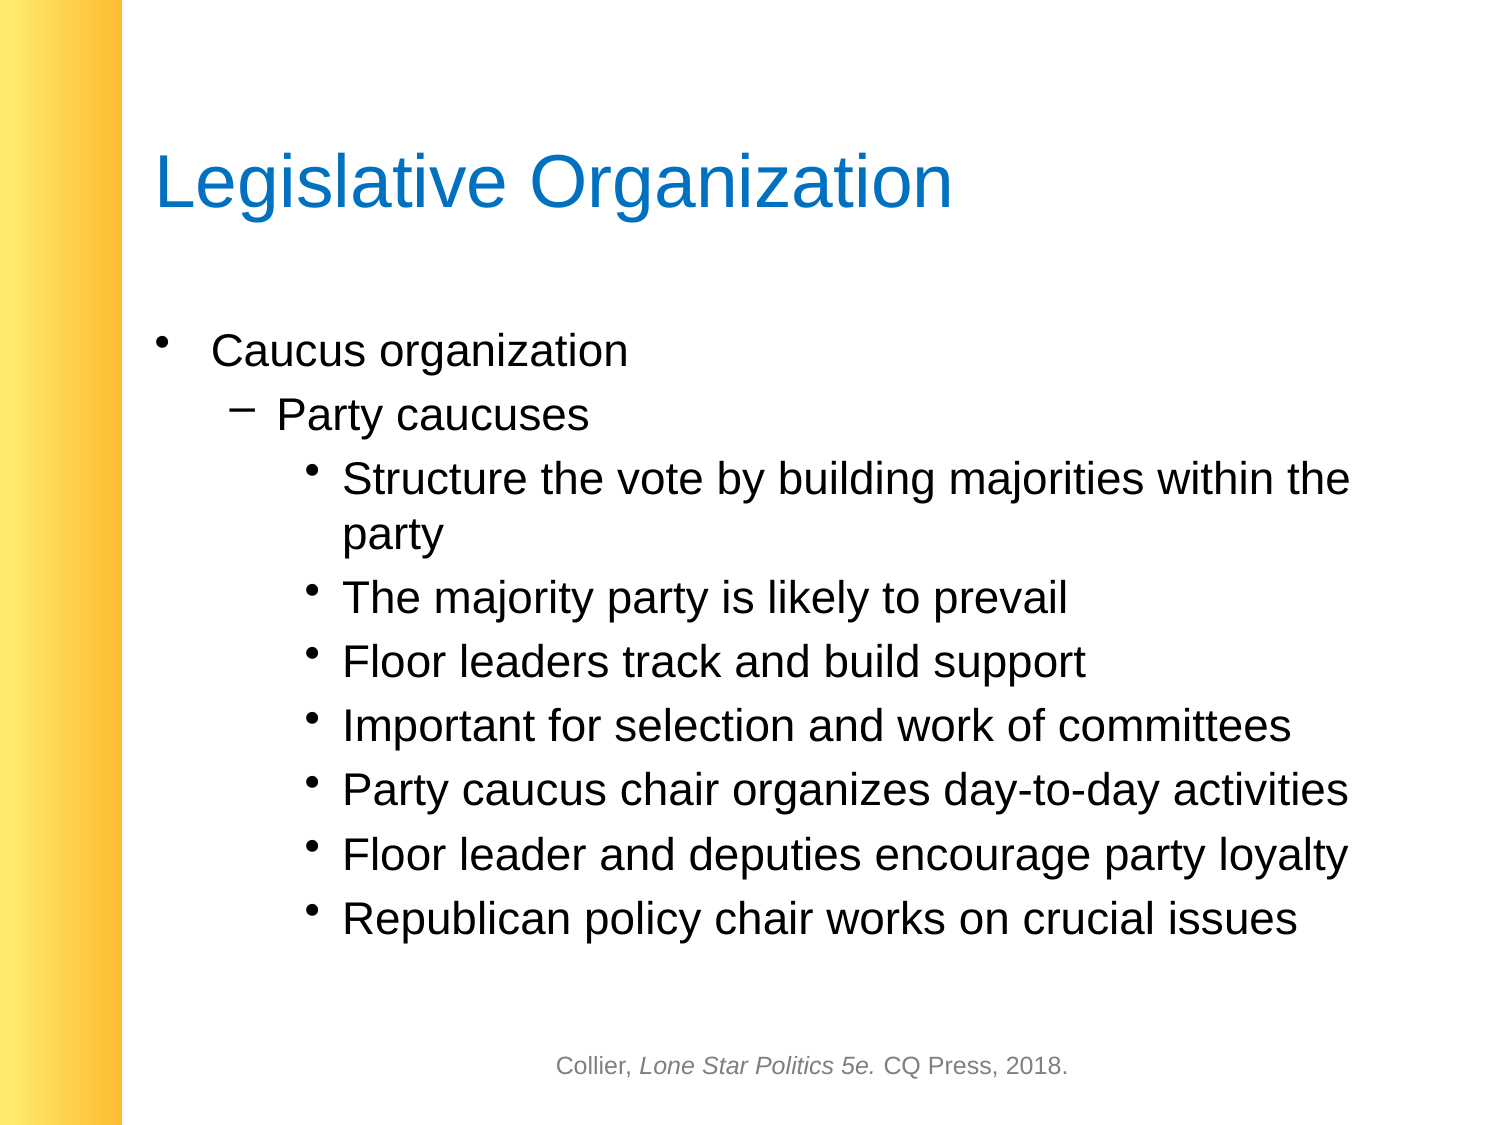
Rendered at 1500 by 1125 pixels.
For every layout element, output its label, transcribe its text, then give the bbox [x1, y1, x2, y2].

text_box Collier, Lone Star Politics 5e. CQ Press, 2018. [525, 1042, 1100, 1087]
list Caucus organization Party caucuses Structure the vote by building majorities within the party The majority party is likely to prevail Floor leaders track and build support Important for selection and work of committees Party caucus chair organizes day-to-day activities Floor leader and deputies encourage party loyalty Republican policy chair works on crucial issues [139, 312, 1413, 1084]
picture [0, 0, 1500, 1125]
title Legislative Organization [139, 125, 1452, 313]
